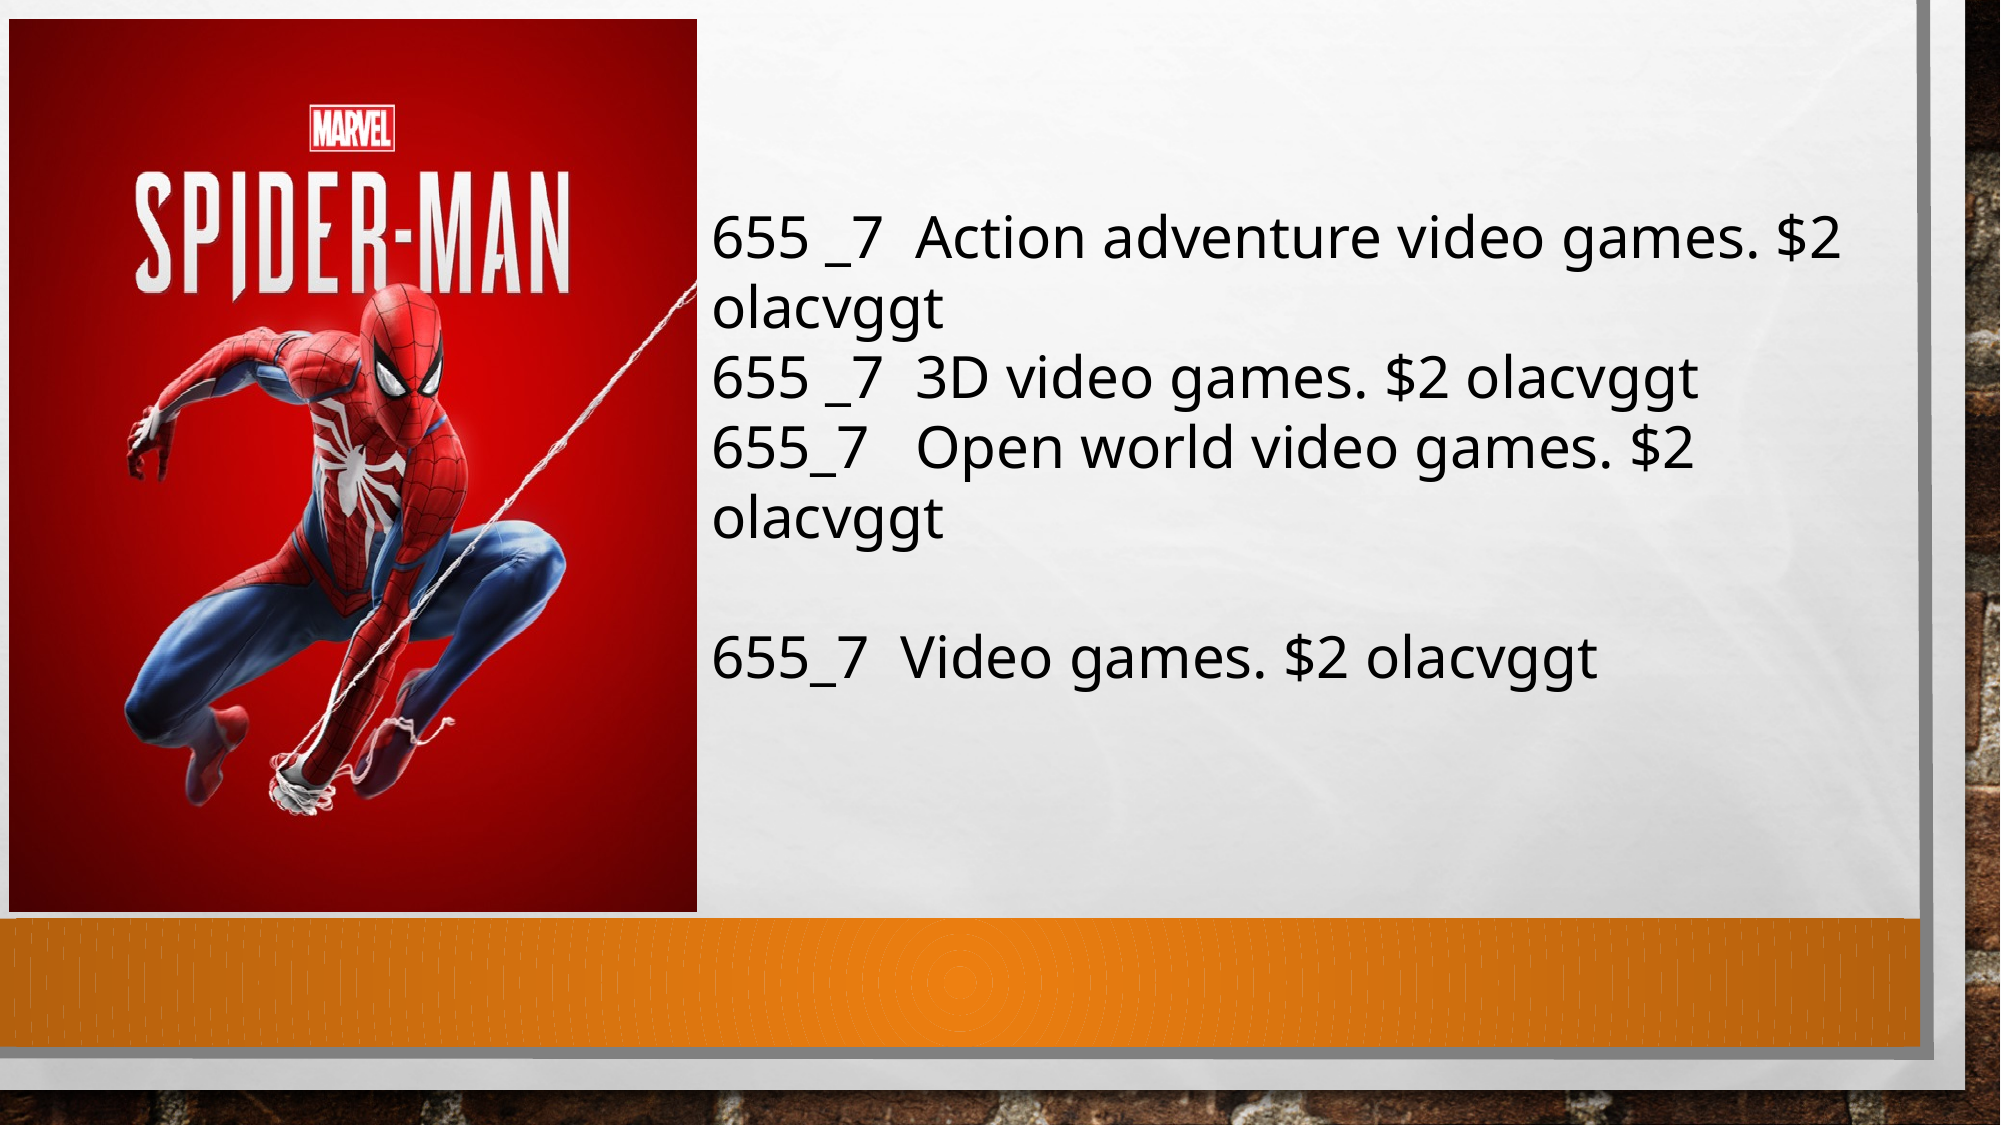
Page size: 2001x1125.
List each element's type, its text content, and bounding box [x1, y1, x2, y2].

picture [8, 19, 697, 912]
text_box 655 _7 Action adventure video games. $2 olacvggt 655 _7 3D video games. $2 olacvggt 655_7 Open world video games. $2 olacvggt 655_7 Video games. $2 olacvggt [697, 192, 1947, 838]
picture [0, 0, 2000, 1125]
